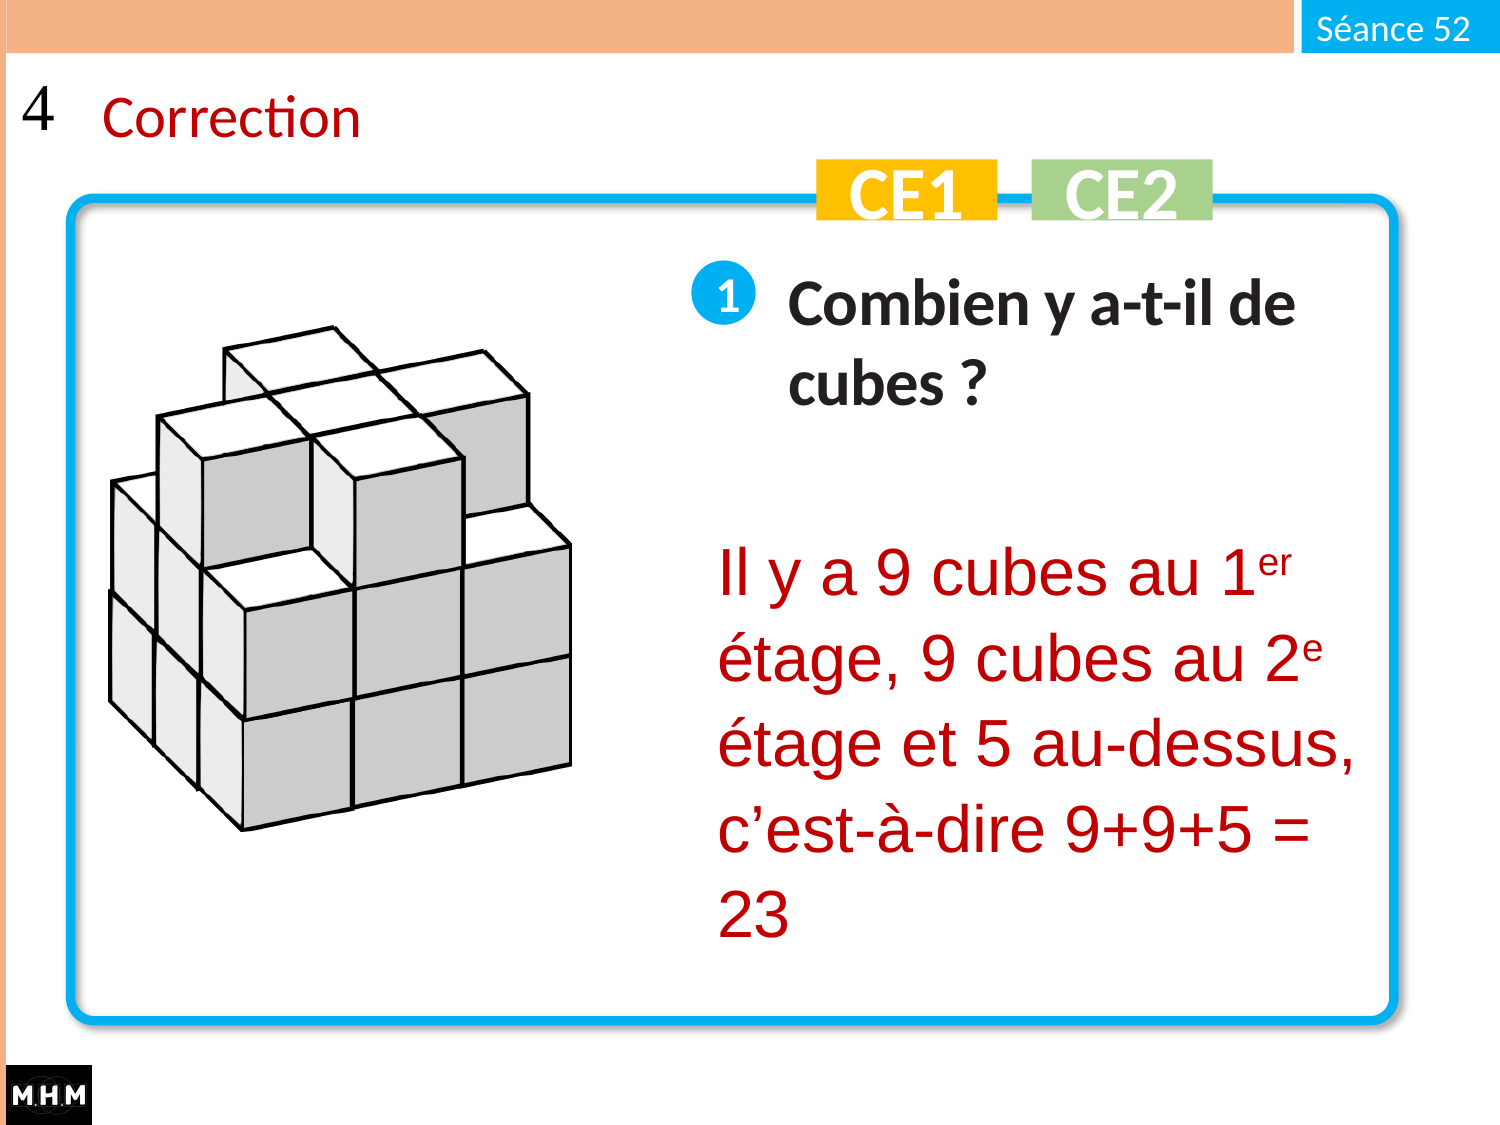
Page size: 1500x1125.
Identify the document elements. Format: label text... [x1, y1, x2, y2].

text_box [69, 197, 1395, 1022]
text_box CE2 [1031, 158, 1214, 221]
text_box CE1 [815, 158, 998, 221]
text_box Combien y a-t-il de cubes ? [773, 251, 1377, 515]
picture [108, 325, 572, 832]
text_box Il y a 9 cubes au 1er étage, 9 cubes au 2e étage et 5 au-dessus, c’est-à-dire 9+9+5 = 23 [702, 515, 1386, 597]
title Correction [87, 32, 1382, 158]
text_box Combien y a-t-il de cubes ? [773, 597, 1377, 861]
text_box 1 [690, 259, 757, 326]
picture [6, 1065, 92, 1125]
